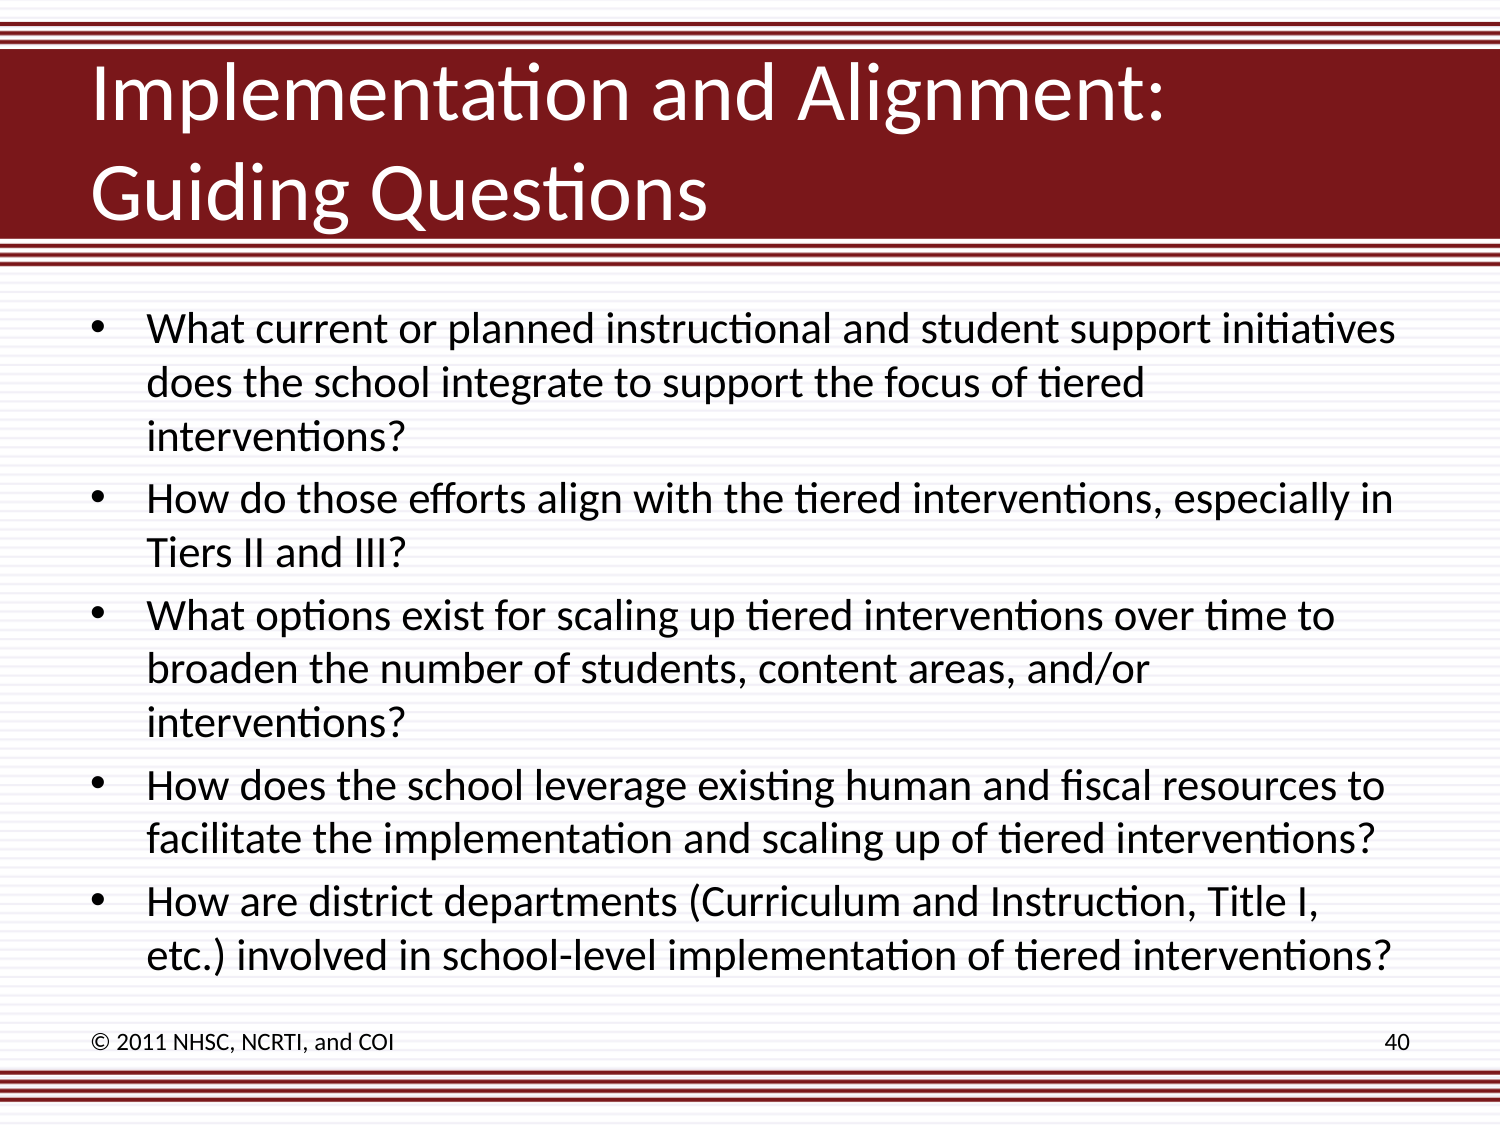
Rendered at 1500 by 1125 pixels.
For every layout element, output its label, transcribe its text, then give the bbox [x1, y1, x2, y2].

footer © 2011 NHSC, NCRTI, and COI [75, 1010, 550, 1071]
slide_number 40 [1074, 1010, 1425, 1071]
list What current or planned instructional and student support initiatives does the school integrate to support the focus of tiered interventions? How do those efforts align with the tiered interventions, especially in Tiers II and III? What options exist for scaling up tiered interventions over time to broaden the number of students, content areas, and/or interventions? How does the school leverage existing human and fiscal resources to facilitate the implementation and scaling up of tiered interventions? How are district departments (Curriculum and Instruction, Title I, etc.) involved in school-level implementation of tiered interventions? [74, 291, 1426, 1035]
title Implementation and Alignment: Guiding Questions [74, 55, 1426, 219]
text_box [425, 12, 1425, 200]
picture [0, 0, 1500, 1125]
